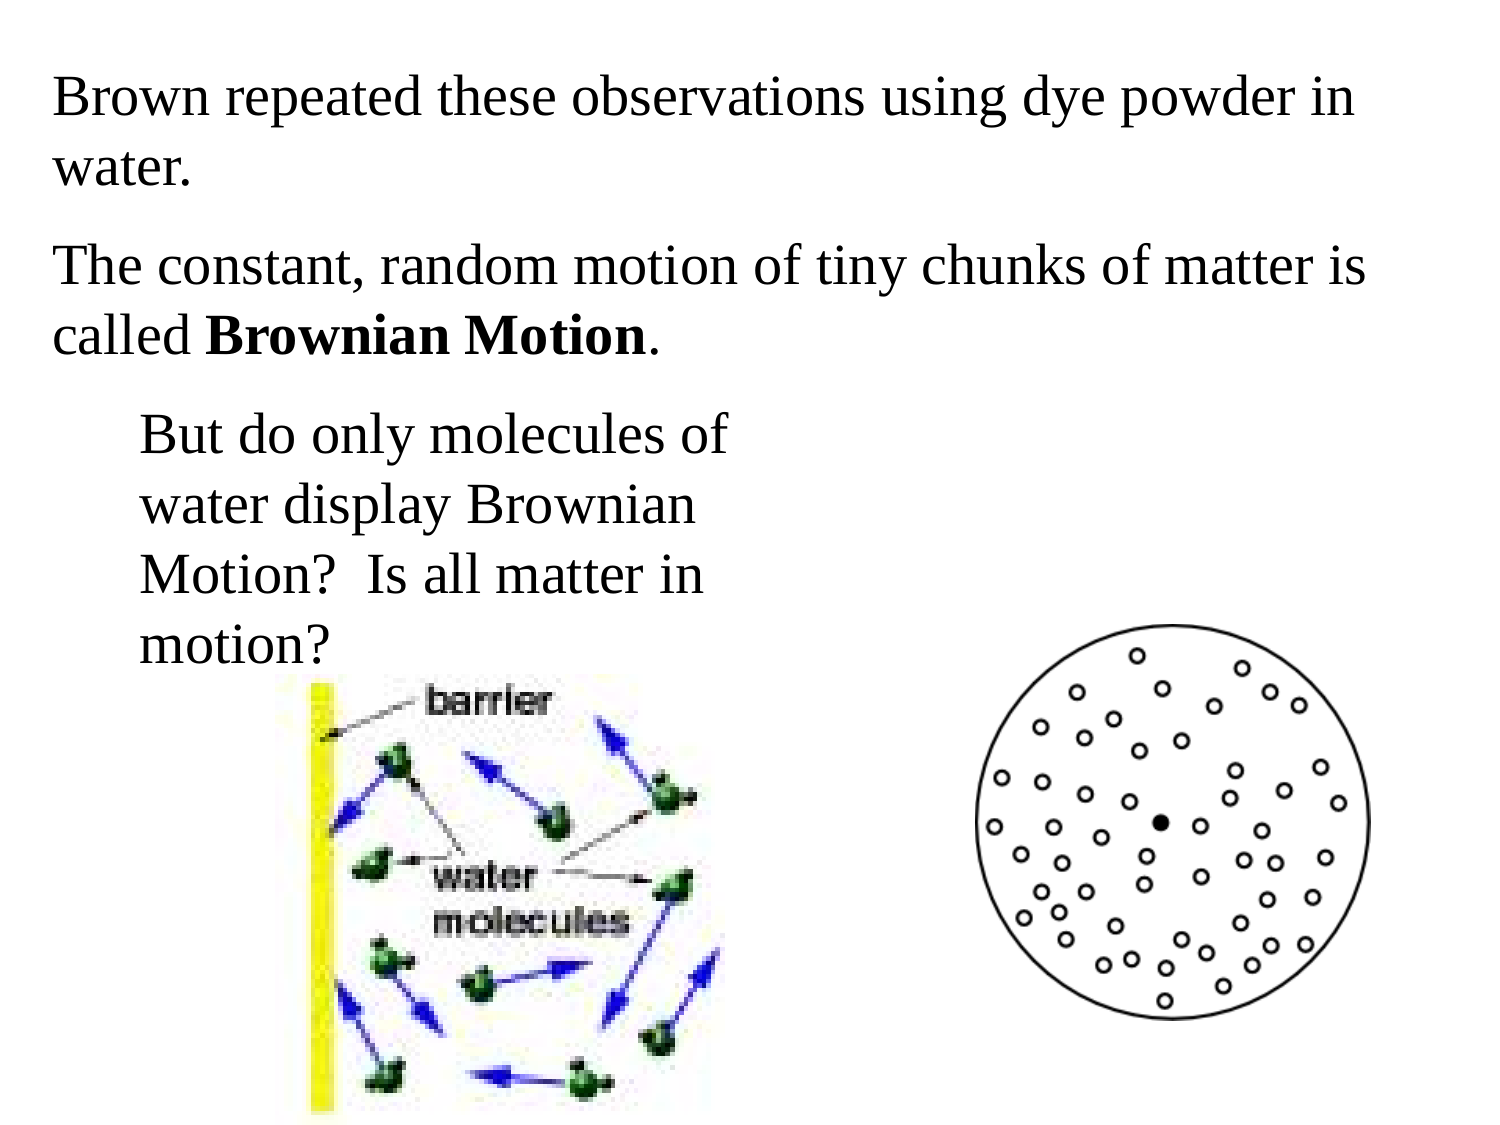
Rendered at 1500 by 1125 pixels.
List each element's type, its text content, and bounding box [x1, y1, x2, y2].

picture [974, 624, 1371, 1021]
text_box But do only molecules of water display Brownian Motion? Is all matter in motion? [124, 387, 788, 683]
text_box Brown repeated these observations using dye powder in water. The constant, random motion of tiny chunks of matter is called Brownian Motion. [37, 49, 1463, 374]
picture [274, 674, 726, 1125]
